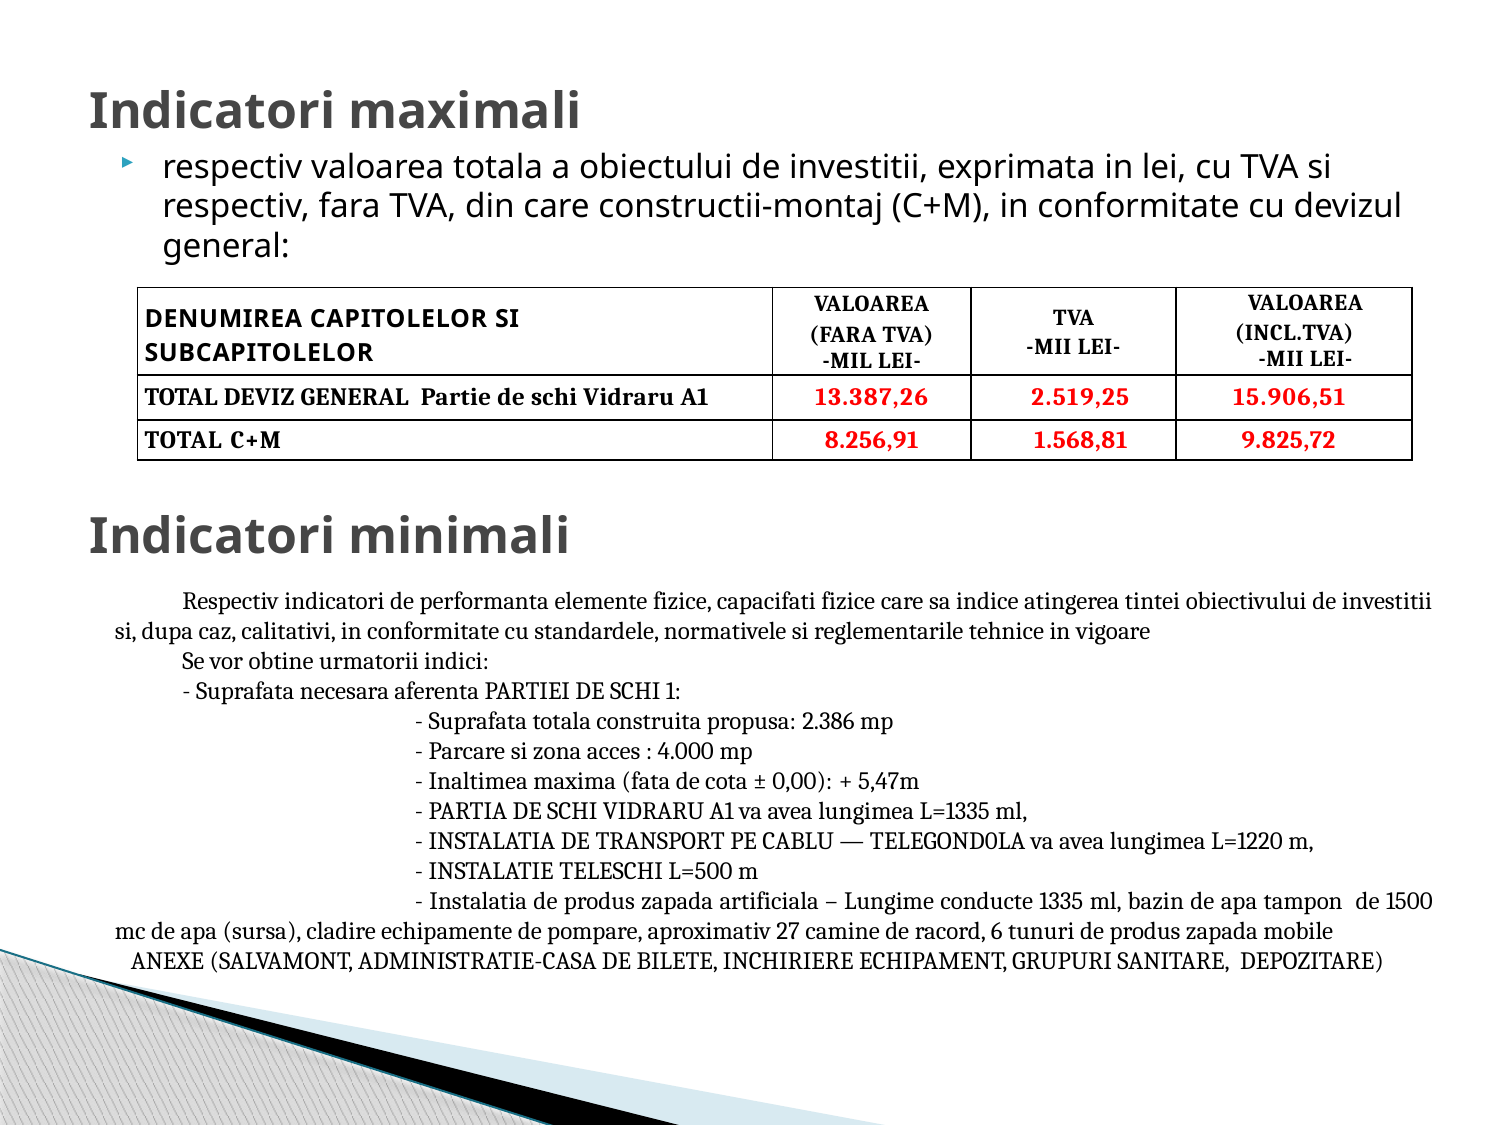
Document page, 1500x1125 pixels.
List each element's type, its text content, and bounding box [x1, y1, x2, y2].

table_cell 2.519,25 [972, 376, 1175, 419]
text_box Respectiv indicatori de performanta elemente fizice, capacifati fizice care sa indice atingerea tintei obiectivului de investitii si, dupa caz, calitativi, in conformitate cu standardele, normativele si reglementarile tehnice in vigoare Se vor obtine urmatorii indici: - Suprafata necesara aferenta PARTIEI DE SCHI 1: - Suprafata totala construita propusa: 2.386 mp - Parcare si zona acces : 4.000 mp - Inaltimea maxima (fata de cota ± 0,00): + 5,47m - PARTIA DE SCHI VIDRARU A1 va avea lungimea L=1335 ml, - INSTALATIA DE TRANSPORT PE CABLU — TELEGOND0LA va avea lungimea L=1220 m, - INSTALATIE TELESCHI L=500 m - Instalatia de produs zapada artificiala – Lungime conducte 1335 ml, bazin de apa tampon de 1500 mc de apa (sursa), cladire echipamente de pompare, aproximativ 27 camine de racord, 6 tunuri de produs zapada mobile ANEXE (SALVAMONT, ADMINISTRATIE-CASA DE BILETE, INCHIRIERE ECHIPAMENT, GRUPURI SANITARE, DEPOZITARE) [99, 577, 1450, 982]
table_header VALOAREA (FARA TVA) -MIL LEI- [773, 288, 970, 374]
table_cell 9.825,72 [1177, 421, 1411, 459]
table_header DENUMIREA CAPITOLELOR SI SUBCAPITOLELOR [138, 288, 772, 374]
list respectiv valoarea totala a obiectului de investitii, exprimata in lei, cu TVA si respectiv, fara TVA, din care constructii-montaj (C+M), in conformitate cu devizul general: [87, 137, 1438, 300]
table_cell 1.568,81 [972, 421, 1175, 459]
table_header VALOAREA (INCL.TVA) -MII LEI- [1177, 288, 1411, 374]
table_cell TOTAL DEVIZ GENERAL Partie de schi Vidraru A1 [138, 376, 772, 419]
table_cell 8.256,91 [773, 421, 970, 459]
table_header TVA -MII LEI- [972, 288, 1175, 374]
table_cell 15.906,51 [1177, 376, 1411, 419]
table_cell TOTAL C+M [138, 421, 772, 459]
title Indicatori maximali [75, 50, 1425, 168]
text_box Indicatori minimali [74, 474, 1425, 593]
table_cell 13.387,26 [773, 376, 970, 419]
